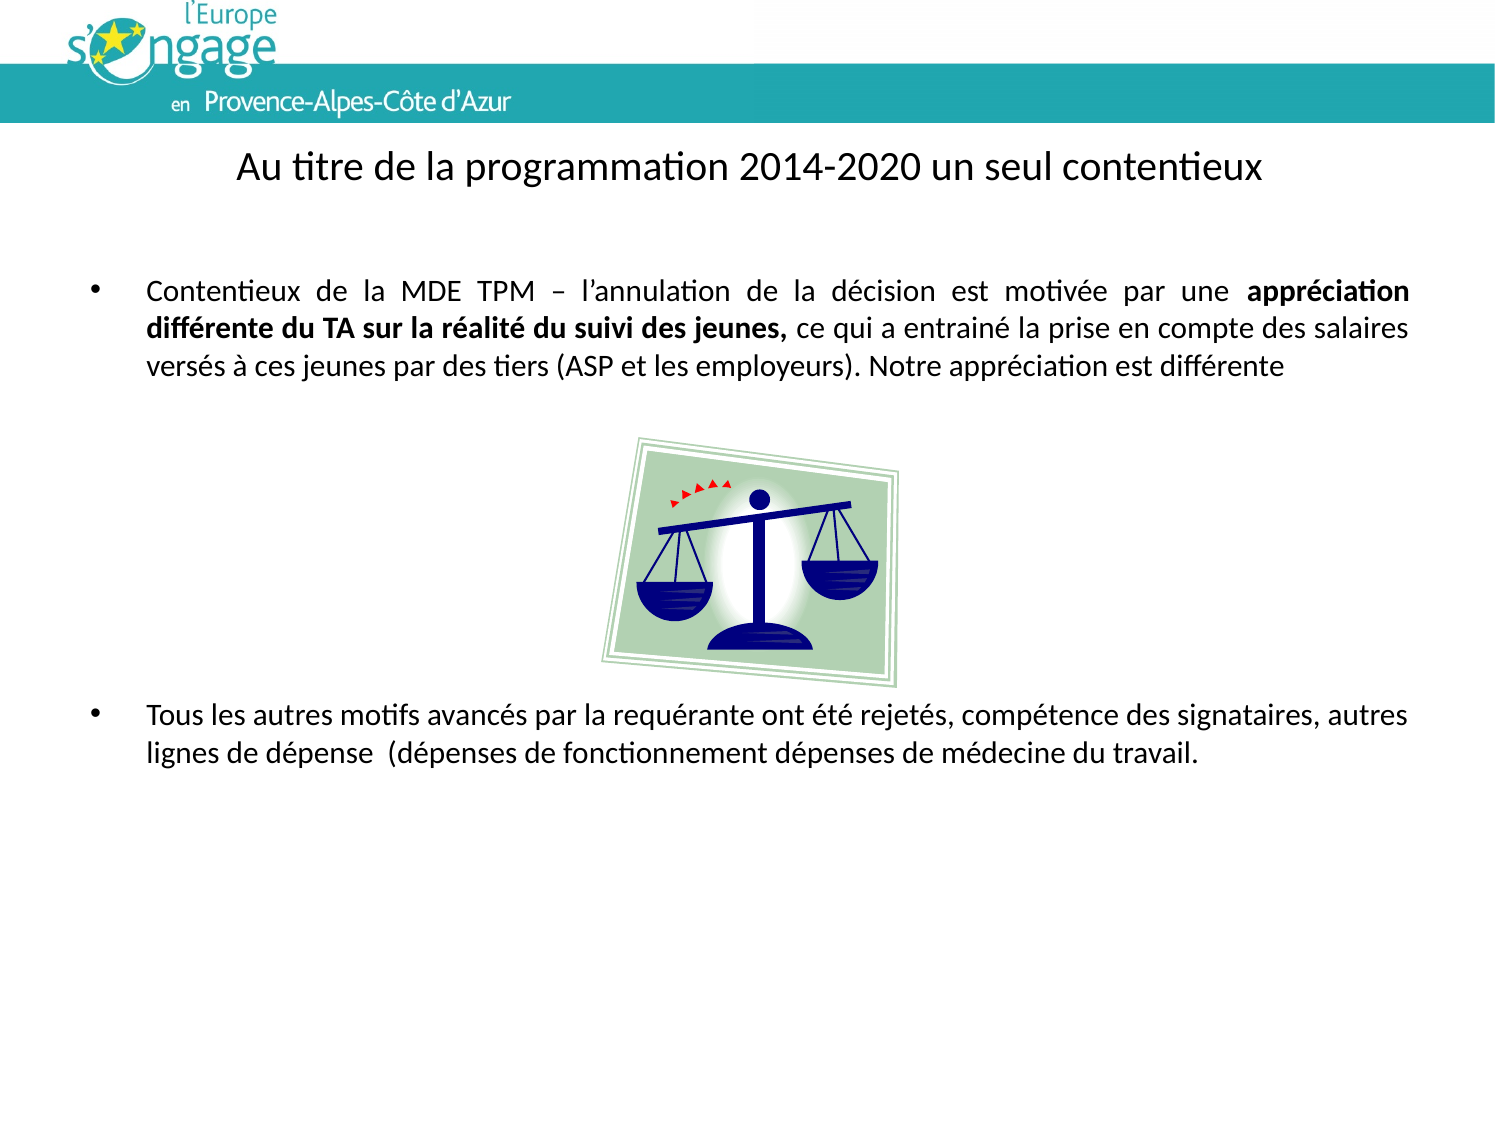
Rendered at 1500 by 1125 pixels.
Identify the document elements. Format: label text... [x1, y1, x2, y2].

title Au titre de la programmation 2014-2020 un seul contentieux [75, 136, 1425, 233]
picture [600, 436, 900, 689]
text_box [0, 0, 1495, 124]
list Contentieux de la MDE TPM – l’annulation de la décision est motivée par une appréciation différente du TA sur la réalité du suivi des jeunes, ce qui a entrainé la prise en compte des salaires versés à ces jeunes par des tiers (ASP et les employeurs). Notre appréciation est différente Tous les autres motifs avancés par la requérante ont été rejetés, compétence des signataires, autres lignes de dépense (dépenses de fonctionnement dépenses de médecine du travail. [75, 262, 1425, 1005]
